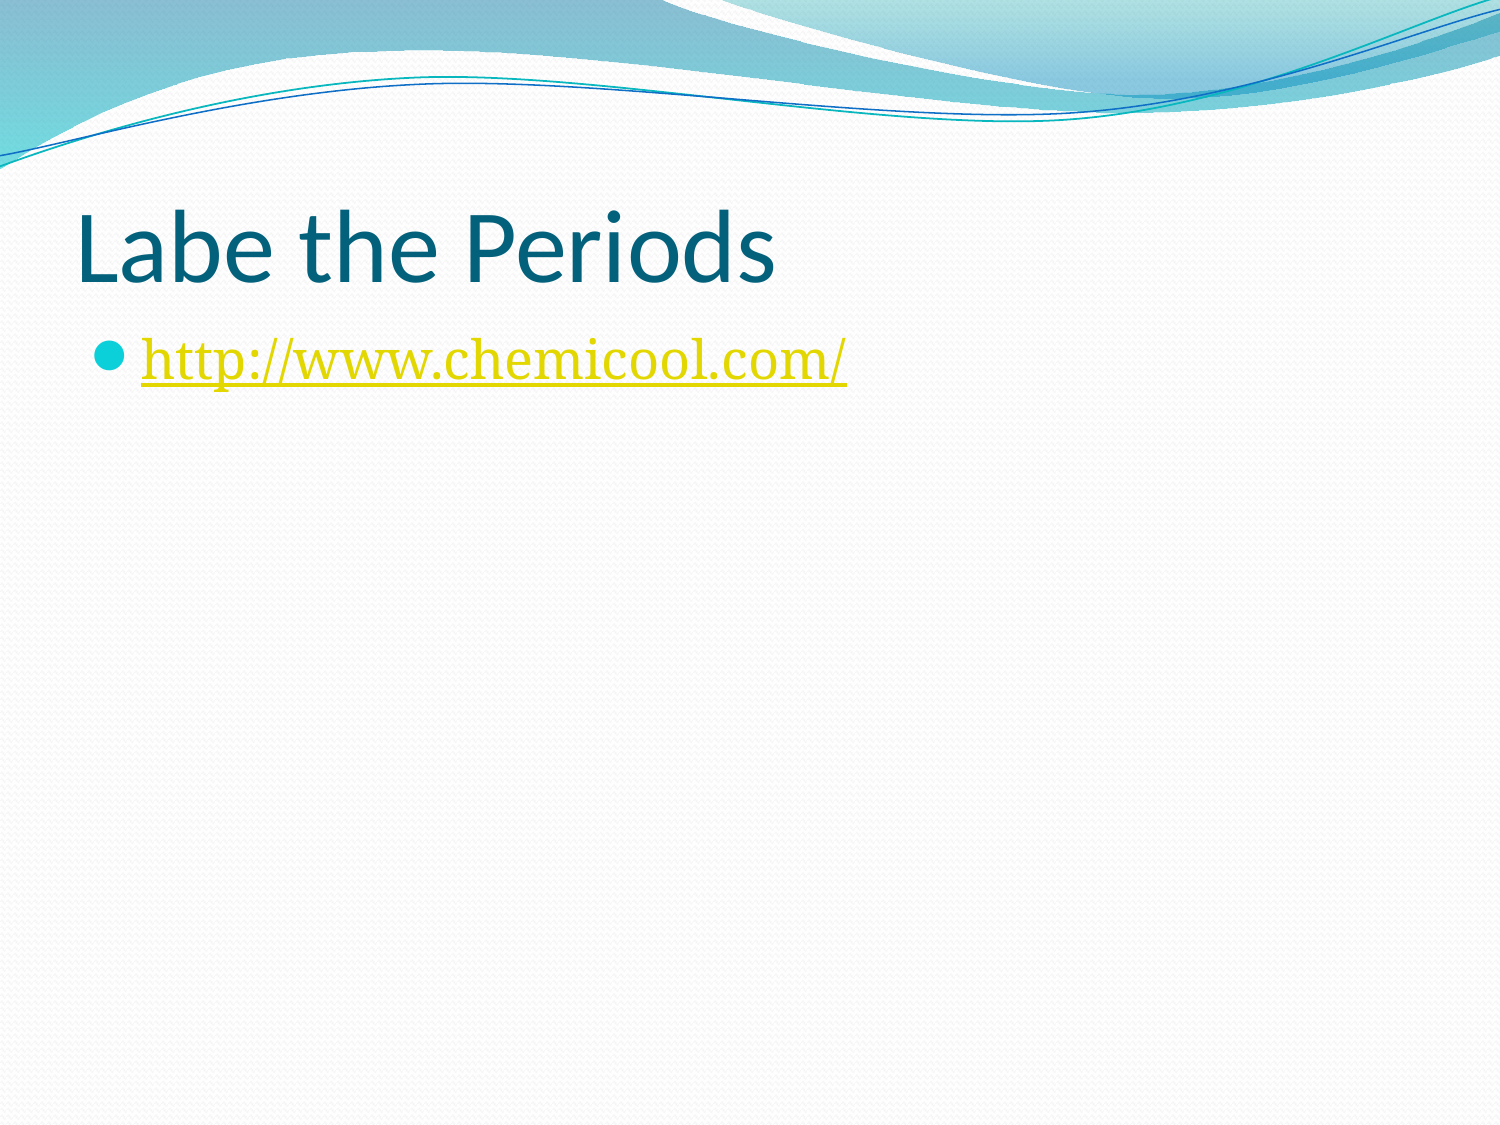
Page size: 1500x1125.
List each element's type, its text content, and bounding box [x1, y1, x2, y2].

title Labe the Periods [74, 115, 1426, 304]
list http://www.chemicool.com/ [74, 317, 1426, 1038]
